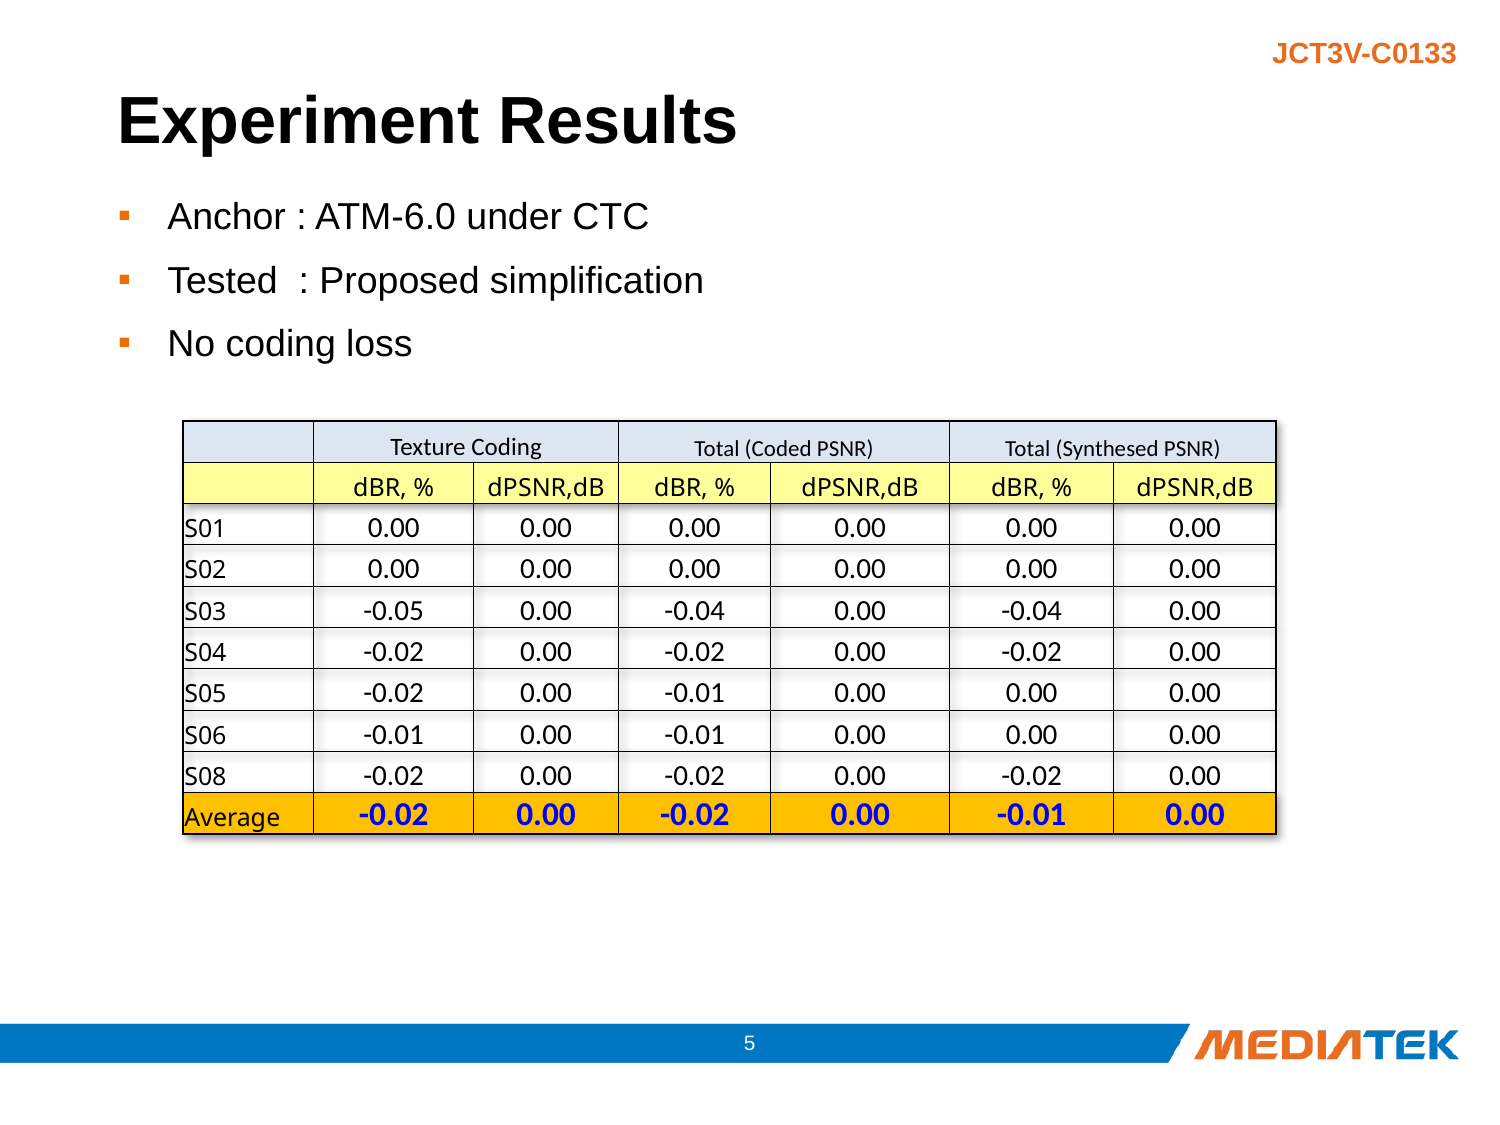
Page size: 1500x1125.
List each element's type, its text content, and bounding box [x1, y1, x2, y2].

table_cell 0.00 [771, 793, 949, 833]
table_cell -0.02 [950, 752, 1113, 792]
table_cell 0.00 [771, 711, 949, 751]
table_cell 0.00 [950, 669, 1113, 710]
slide_number 4 [711, 1022, 789, 1090]
table_cell -0.02 [314, 628, 473, 668]
table_cell -0.04 [619, 587, 770, 627]
table_cell -0.01 [950, 793, 1113, 833]
table_cell dBR, % [950, 463, 1113, 503]
table_cell -0.01 [619, 669, 770, 710]
table_cell 0.00 [474, 752, 618, 792]
table_cell 0.00 [474, 504, 618, 544]
table_cell 0.00 [619, 545, 770, 586]
table_cell 0.00 [1114, 711, 1275, 751]
table_cell 0.00 [474, 545, 618, 586]
table_cell 0.00 [474, 587, 618, 627]
list Anchor : ATM-6.0 under CTC Tested : Proposed simplification No coding loss [102, 184, 1425, 374]
table_cell 0.00 [771, 669, 949, 710]
table_cell 0.00 [474, 711, 618, 751]
table_cell 0.00 [474, 669, 618, 710]
table_cell 0.00 [619, 504, 770, 544]
table_cell -0.01 [619, 711, 770, 751]
table_cell -0.02 [314, 669, 473, 710]
picture [789, 1023, 1459, 1063]
table_cell S08 [184, 752, 313, 792]
table_header Total (Coded PSNR) [619, 422, 949, 462]
table_cell -0.02 [314, 752, 473, 792]
table_cell -0.04 [950, 587, 1113, 627]
table_cell 0.00 [314, 504, 473, 544]
table_cell 0.00 [314, 545, 473, 586]
table_cell 0.00 [771, 752, 949, 792]
table_cell -0.02 [619, 752, 770, 792]
table_cell S02 [184, 545, 313, 586]
table_header Total (Synthesed PSNR) [950, 422, 1275, 462]
table_cell S01 [184, 504, 313, 544]
picture [0, 1023, 711, 1063]
table_cell dBR, % [619, 463, 770, 503]
table_cell S03 [184, 587, 313, 627]
table_header Texture Coding [314, 422, 618, 462]
table_cell 0.00 [1114, 752, 1275, 792]
table_cell dBR, % [314, 463, 473, 503]
table_cell dPSNR,dB [1114, 463, 1275, 503]
table_cell 0.00 [1114, 545, 1275, 586]
table_cell 0.00 [771, 628, 949, 668]
table_cell 0.00 [1114, 504, 1275, 544]
table_cell 0.00 [474, 793, 618, 833]
table_cell 0.00 [1114, 587, 1275, 627]
table_cell 0.00 [1114, 669, 1275, 710]
table_cell S05 [184, 669, 313, 710]
title Experiment Results [101, 62, 1425, 172]
table_cell [184, 463, 313, 503]
table_cell S06 [184, 711, 313, 751]
table_cell -0.02 [619, 628, 770, 668]
table_cell S04 [184, 628, 313, 668]
table_cell 0.00 [950, 545, 1113, 586]
table_cell 0.00 [771, 545, 949, 586]
table_cell 0.00 [950, 504, 1113, 544]
table_cell -0.02 [619, 793, 770, 833]
table_header [184, 422, 313, 462]
table_cell -0.05 [314, 587, 473, 627]
table_cell 0.00 [771, 504, 949, 544]
table_cell -0.02 [950, 628, 1113, 668]
table_cell 0.00 [771, 587, 949, 627]
table_cell -0.01 [314, 711, 473, 751]
table_cell 0.00 [474, 628, 618, 668]
table_cell Average [184, 793, 313, 833]
table_cell dPSNR,dB [771, 463, 949, 503]
table_cell 0.00 [1114, 793, 1275, 833]
table_cell 0.00 [950, 711, 1113, 751]
table_cell -0.02 [314, 793, 473, 833]
table_cell 0.00 [1114, 628, 1275, 668]
table_cell dPSNR,dB [474, 463, 618, 503]
